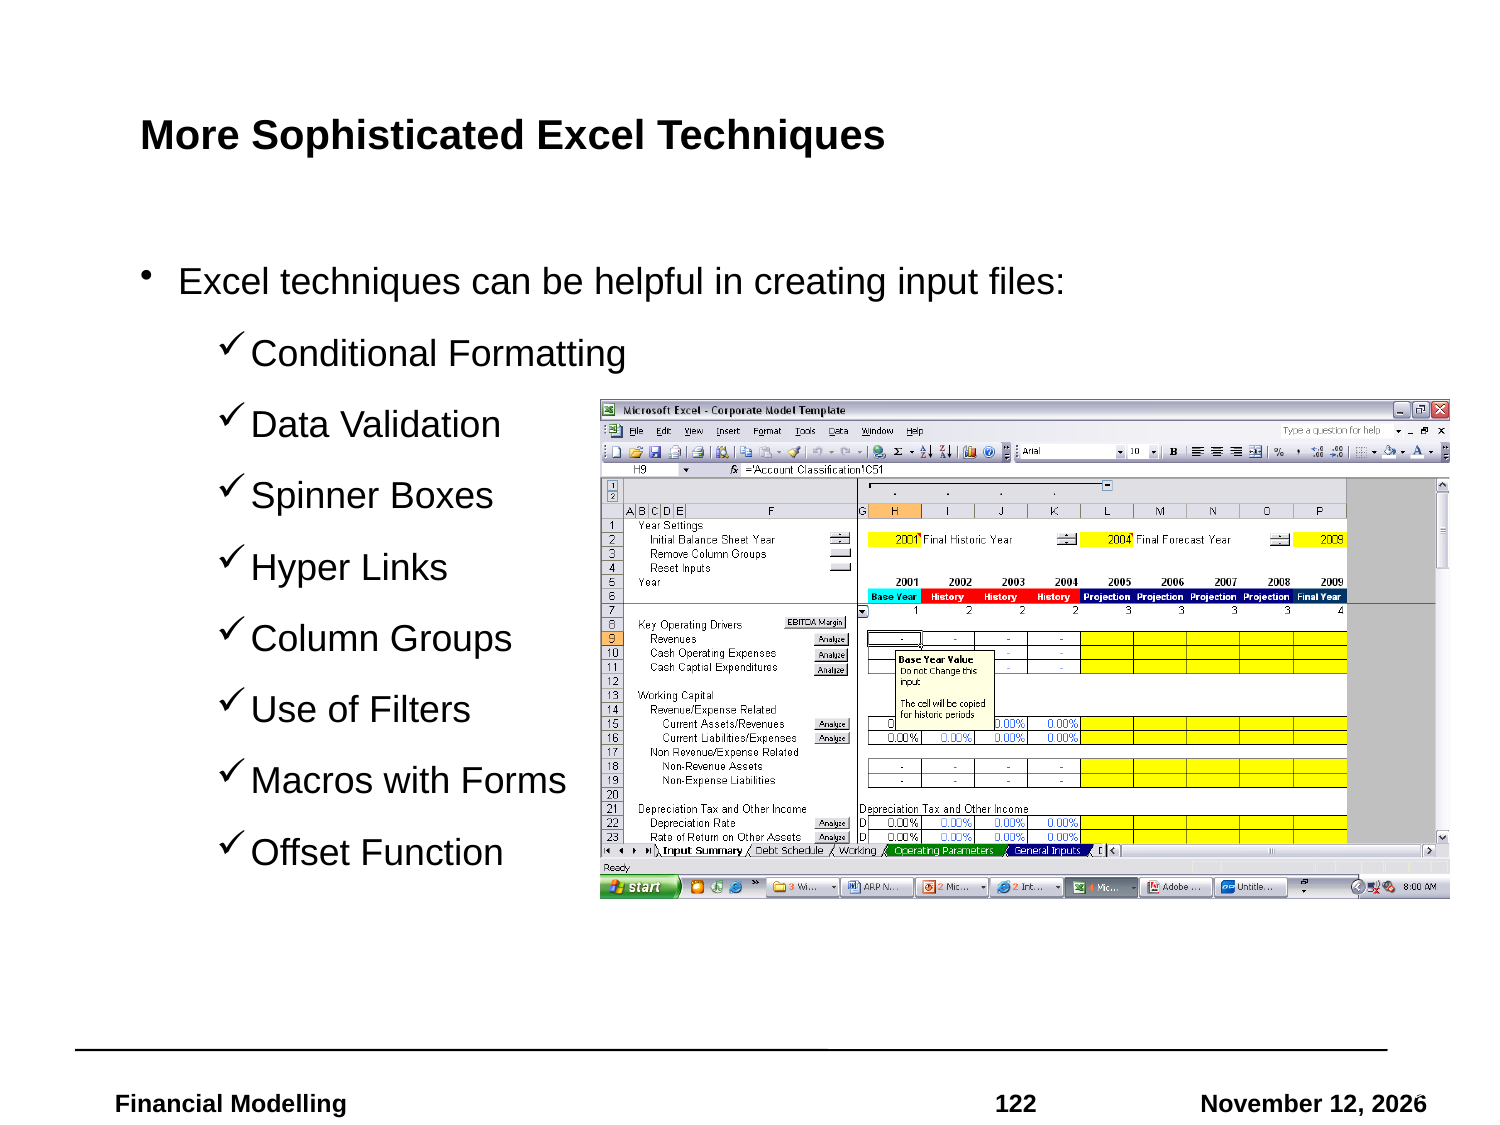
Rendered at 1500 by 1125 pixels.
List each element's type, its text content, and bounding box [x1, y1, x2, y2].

picture [599, 399, 1451, 899]
title More Sophisticated Excel Techniques [124, 99, 1413, 226]
list Excel techniques can be helpful in creating input files: Conditional Formatting Data Validation Spinner Boxes Hyper Links Column Groups Use of Filters Macros with Forms Offset Function [124, 249, 1413, 1001]
